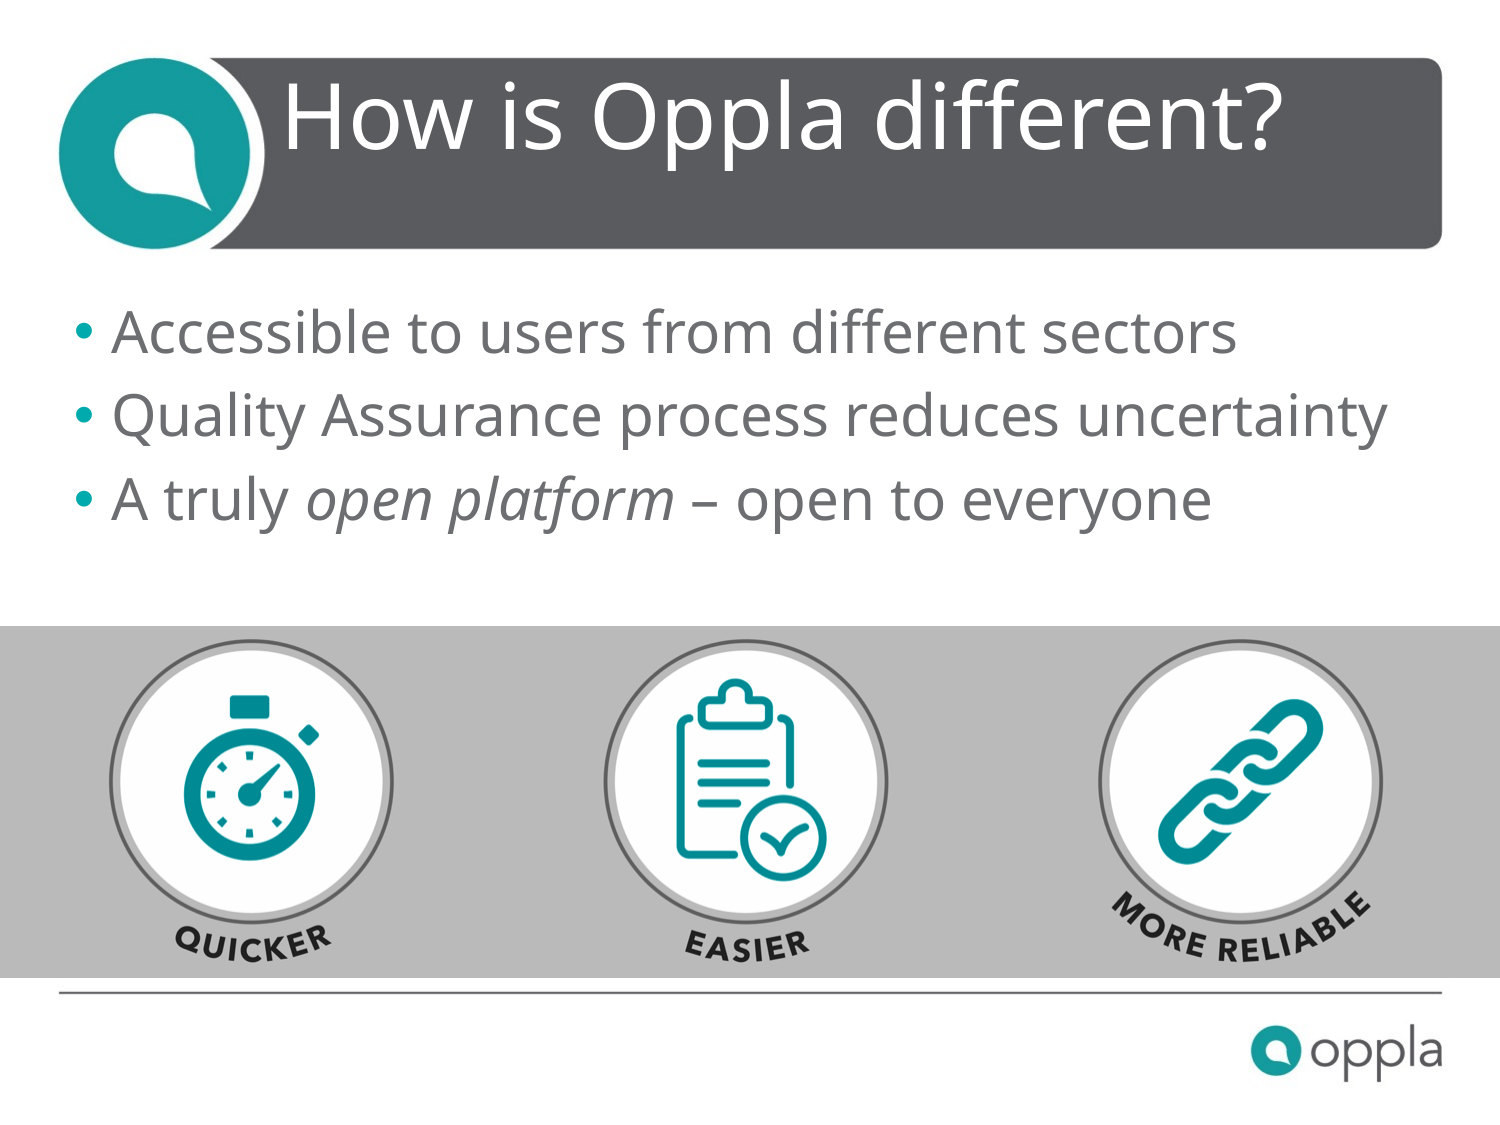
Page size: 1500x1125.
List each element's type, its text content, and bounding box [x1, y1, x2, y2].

picture [0, 0, 1500, 1125]
title How is Oppla different? [265, 73, 1418, 252]
list Accessible to users from different sectors Quality Assurance process reduces uncertainty A truly open platform – open to everyone [58, 287, 1441, 565]
